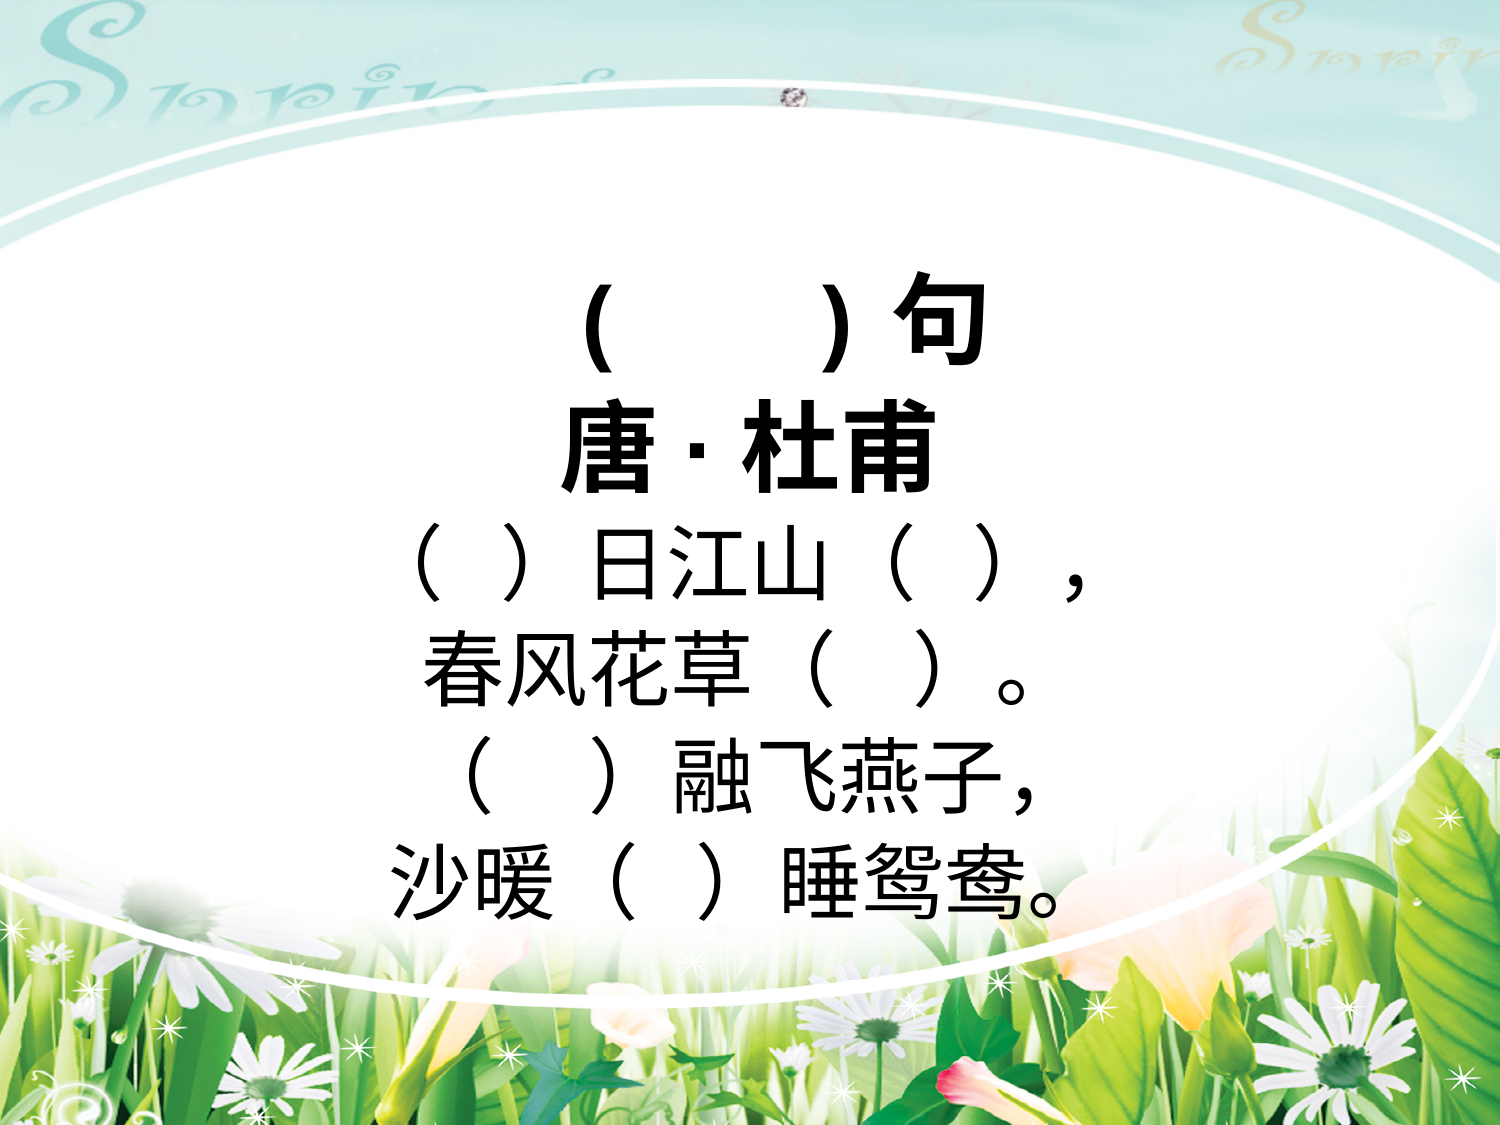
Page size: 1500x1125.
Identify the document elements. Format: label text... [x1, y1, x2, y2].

list ( )句 唐·杜甫 （ ）日江山（ ）， 春风花草（ ）。 （ ）融飞燕子， 沙暖（ ）睡鸳鸯。 [74, 262, 1426, 1006]
picture [0, 0, 1500, 1125]
